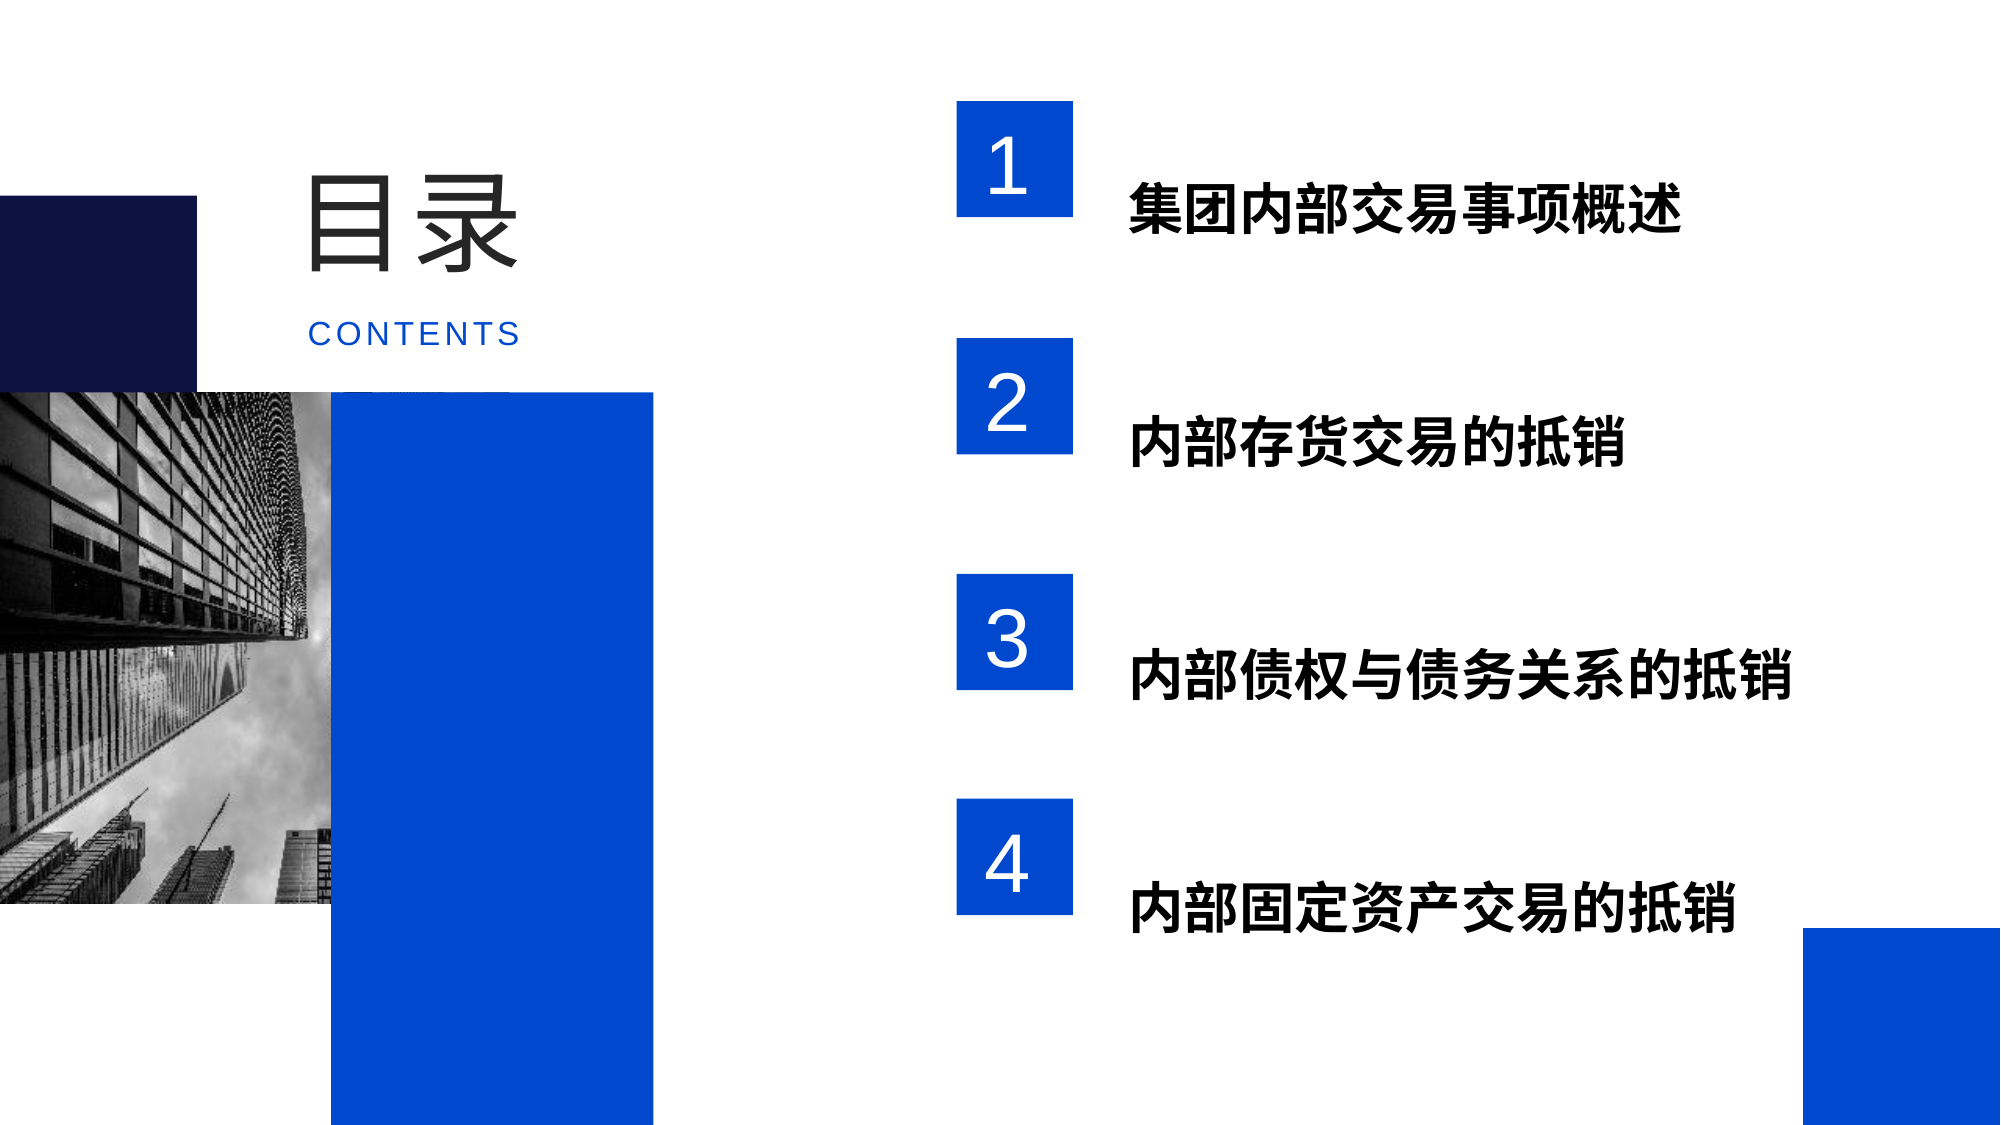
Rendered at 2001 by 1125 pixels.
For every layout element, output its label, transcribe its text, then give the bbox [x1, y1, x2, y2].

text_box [956, 798, 1073, 918]
text_box [955, 100, 1074, 218]
text_box [955, 337, 1074, 455]
picture [0, 392, 331, 904]
text_box 1 [969, 103, 1050, 220]
text_box 目录 [252, 144, 566, 296]
text_box 3 [969, 576, 1050, 693]
text_box [955, 573, 1074, 691]
text_box CONTENTS [251, 304, 576, 361]
text_box 集团内部交易事项概述 内部存货交易的抵销 内部债权与债务关系的抵销 内部固定资产交易的抵销 [1113, 0, 1969, 932]
text_box 2 [969, 340, 1050, 457]
